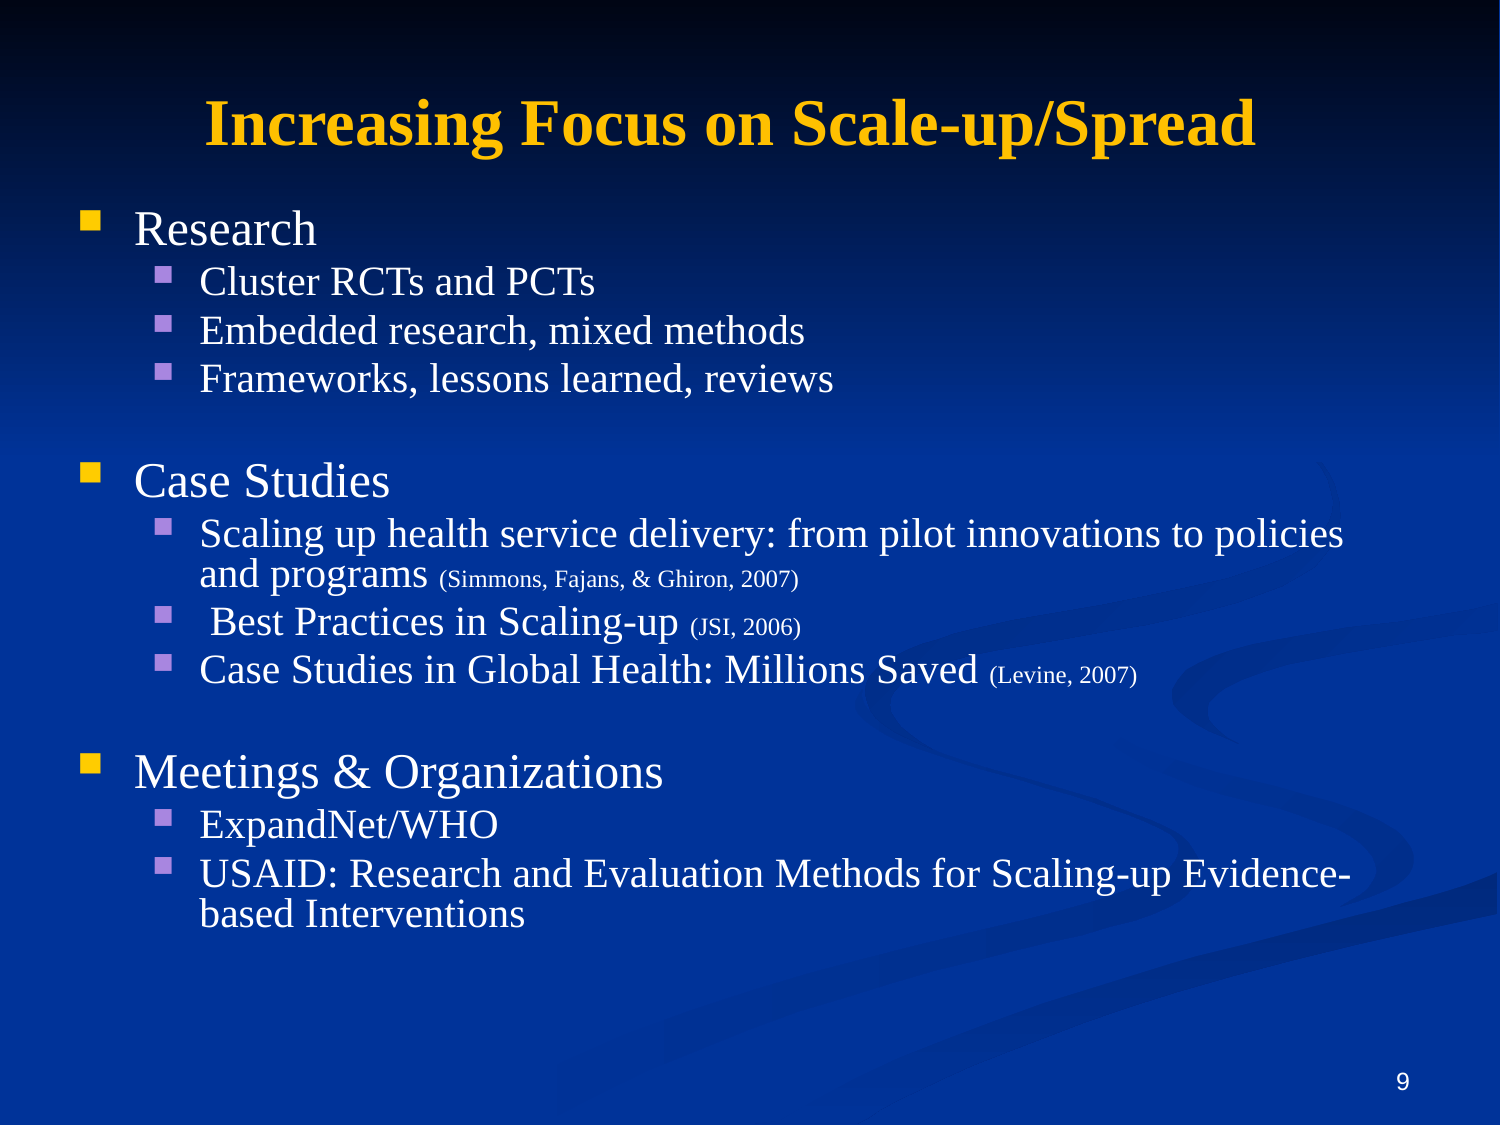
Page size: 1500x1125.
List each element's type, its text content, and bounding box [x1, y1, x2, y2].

slide_number 9 [1074, 1024, 1426, 1104]
list Research Cluster RCTs and PCTs Embedded research, mixed methods Frameworks, lessons learned, reviews Case Studies Scaling up health service delivery: from pilot innovations to policies and programs (Simmons, Fajans, & Ghiron, 2007) Best Practices in Scaling-up (JSI, 2006) Case Studies in Global Health: Millions Saved (Levine, 2007) Meetings & Organizations ExpandNet/WHO USAID: Research and Evaluation Methods for Scaling-up Evidence-based Interventions [62, 199, 1388, 1013]
title Increasing Focus on Scale-up/Spread [37, 49, 1426, 188]
